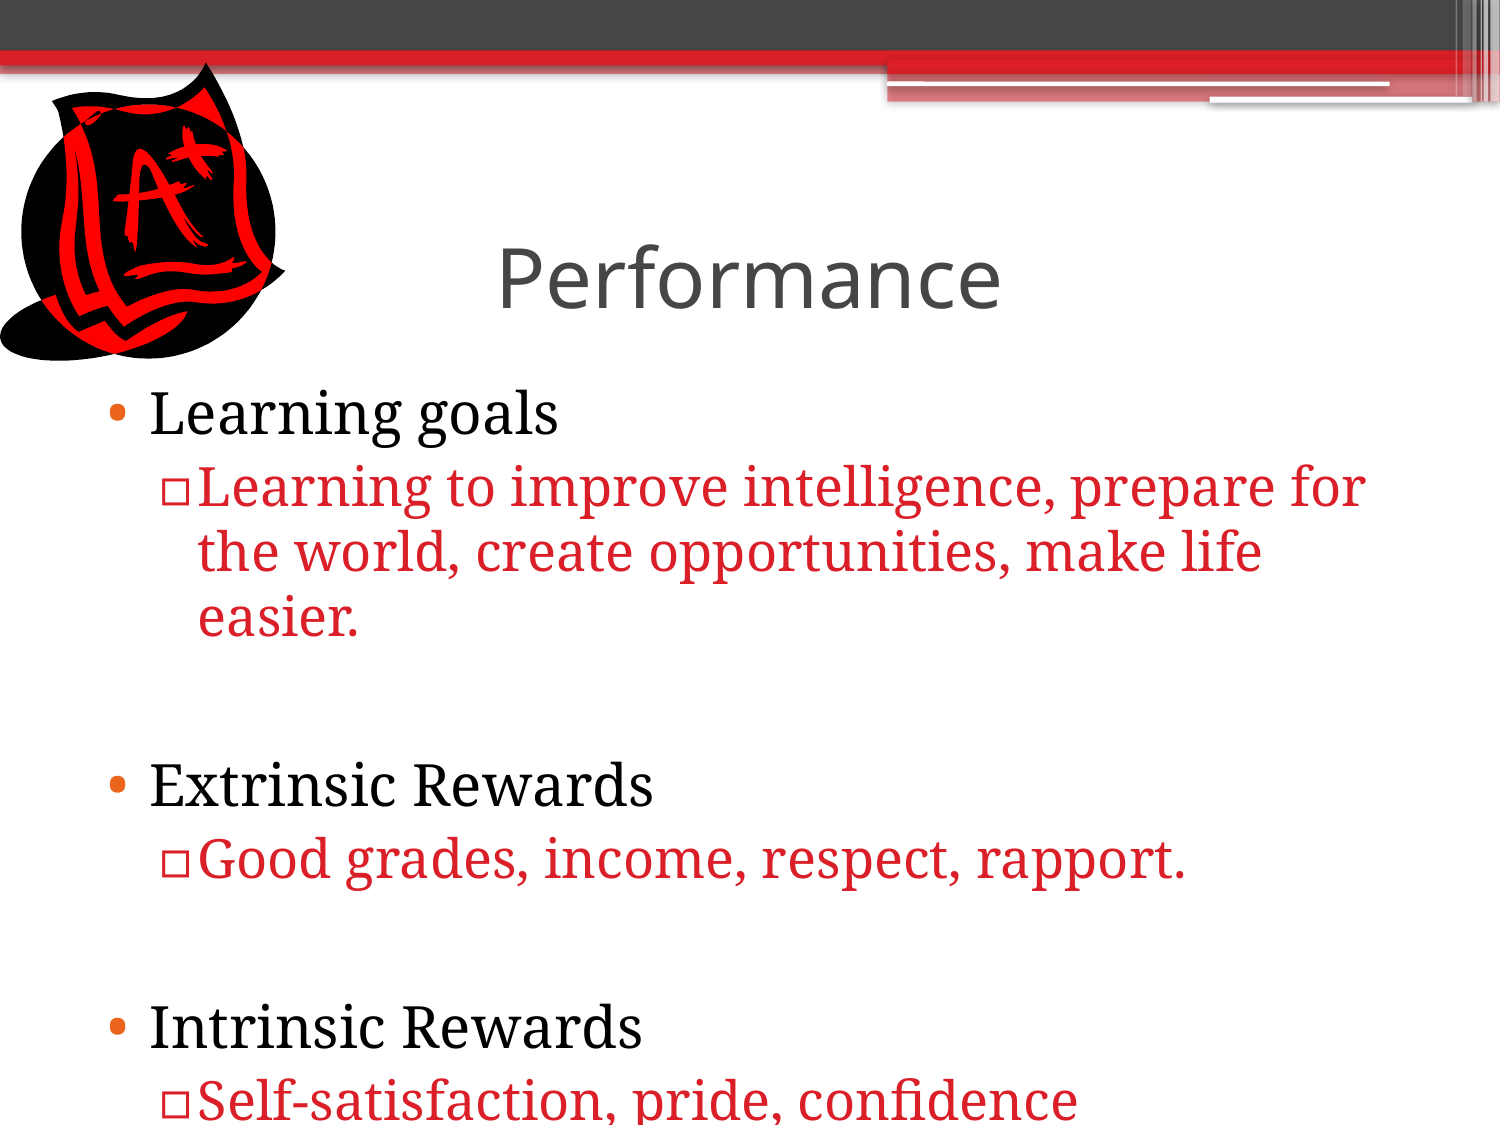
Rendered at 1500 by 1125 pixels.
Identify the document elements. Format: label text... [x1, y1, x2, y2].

picture [0, 62, 286, 361]
list Learning goals Learning to improve intelligence, prepare for the world, create opportunities, make life easier. Extrinsic Rewards Good grades, income, respect, rapport. Intrinsic Rewards Self-satisfaction, pride, confidence [75, 368, 1425, 1079]
title Performance [291, 187, 1425, 363]
